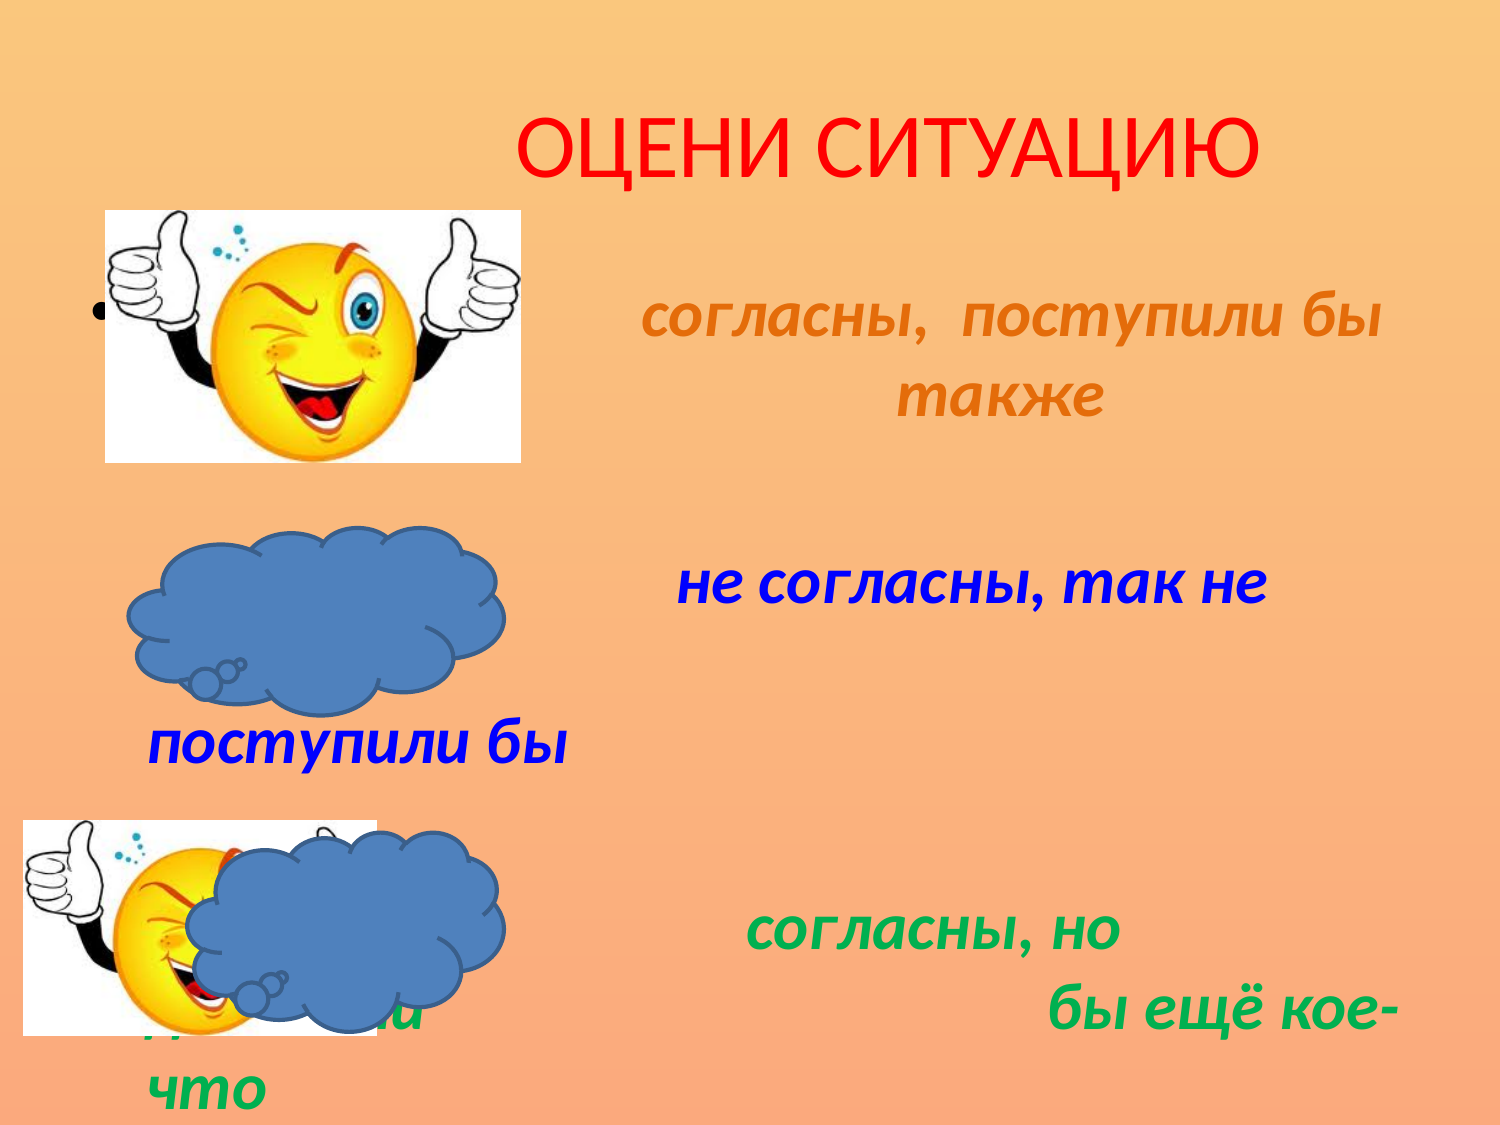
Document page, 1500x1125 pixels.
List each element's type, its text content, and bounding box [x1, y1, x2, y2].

picture [105, 210, 521, 464]
list согласны, поступили бы также не согласны, так не поступили бы согласны, но добавили бы ещё кое-что [75, 262, 1425, 1005]
text_box [126, 525, 507, 718]
picture [23, 820, 378, 1036]
text_box [382, 830, 507, 1024]
title ОЦЕНИ СИТУАЦИЮ [480, 46, 1297, 235]
